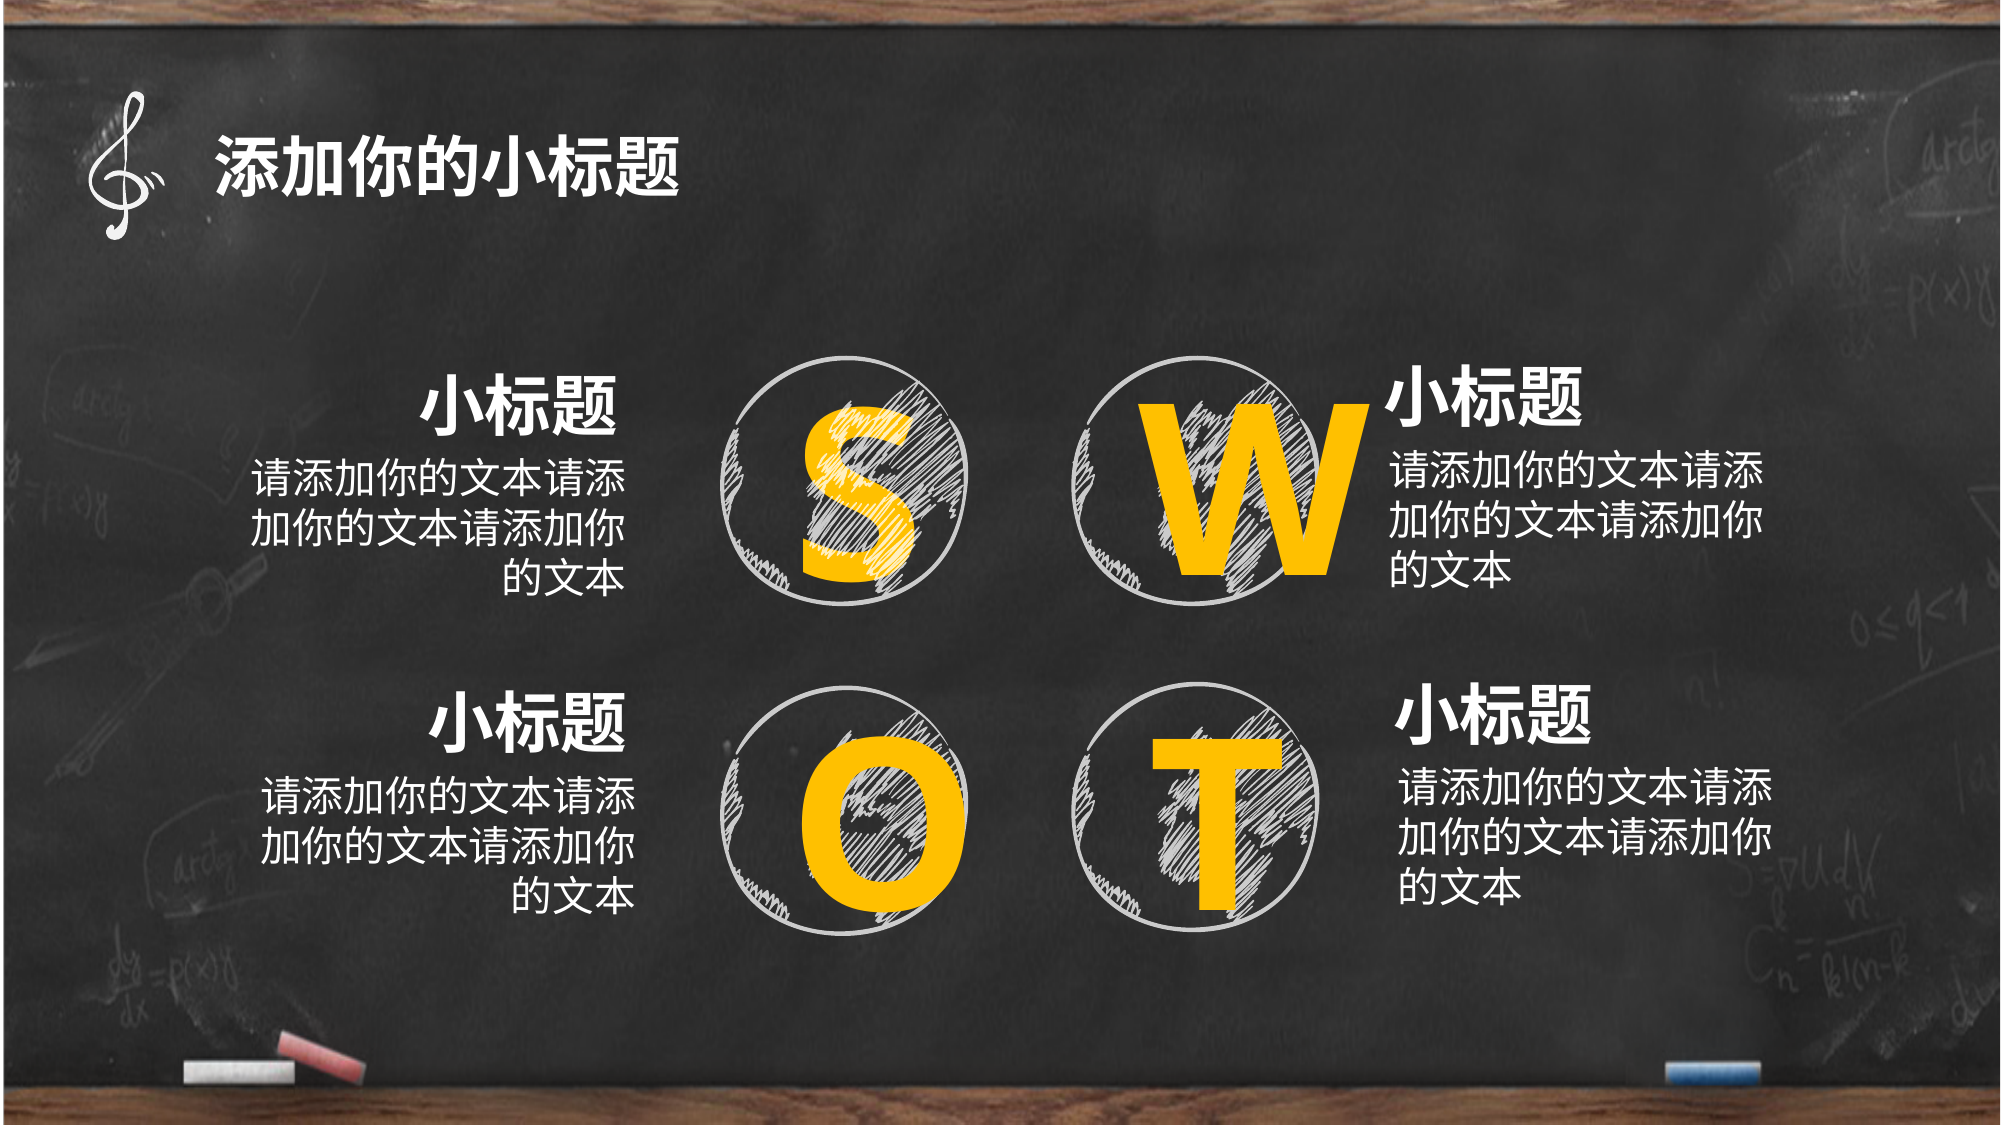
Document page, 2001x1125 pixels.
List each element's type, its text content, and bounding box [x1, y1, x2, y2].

text_box [1071, 427, 1124, 589]
text_box 添加你的小标题 [214, 124, 682, 205]
text_box [1086, 699, 1133, 751]
text_box 请添加你的文本请添加你的文本请添加你的文本 [227, 762, 651, 927]
text_box 小标题 [1383, 355, 1584, 436]
picture [0, 0, 2001, 1125]
text_box [1086, 379, 1124, 425]
text_box 小标题 [427, 681, 628, 762]
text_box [85, 90, 169, 242]
text_box 小标题 [417, 363, 619, 444]
text_box 请添加你的文本请添加你的文本请添加你的文本 [1382, 753, 1806, 919]
text_box 请添加你的文本请添加你的文本请添加你的文本 [1373, 436, 1797, 601]
text_box [720, 757, 774, 919]
text_box [1071, 753, 1133, 919]
text_box 请添加你的文本请添加你的文本请添加你的文本 [218, 444, 642, 610]
text_box [720, 355, 969, 607]
text_box 小标题 [1392, 672, 1594, 753]
text_box W [1124, 327, 1348, 631]
text_box [735, 708, 774, 755]
text_box S [778, 333, 1002, 636]
text_box O [774, 663, 998, 967]
text_box T [1133, 663, 1358, 967]
